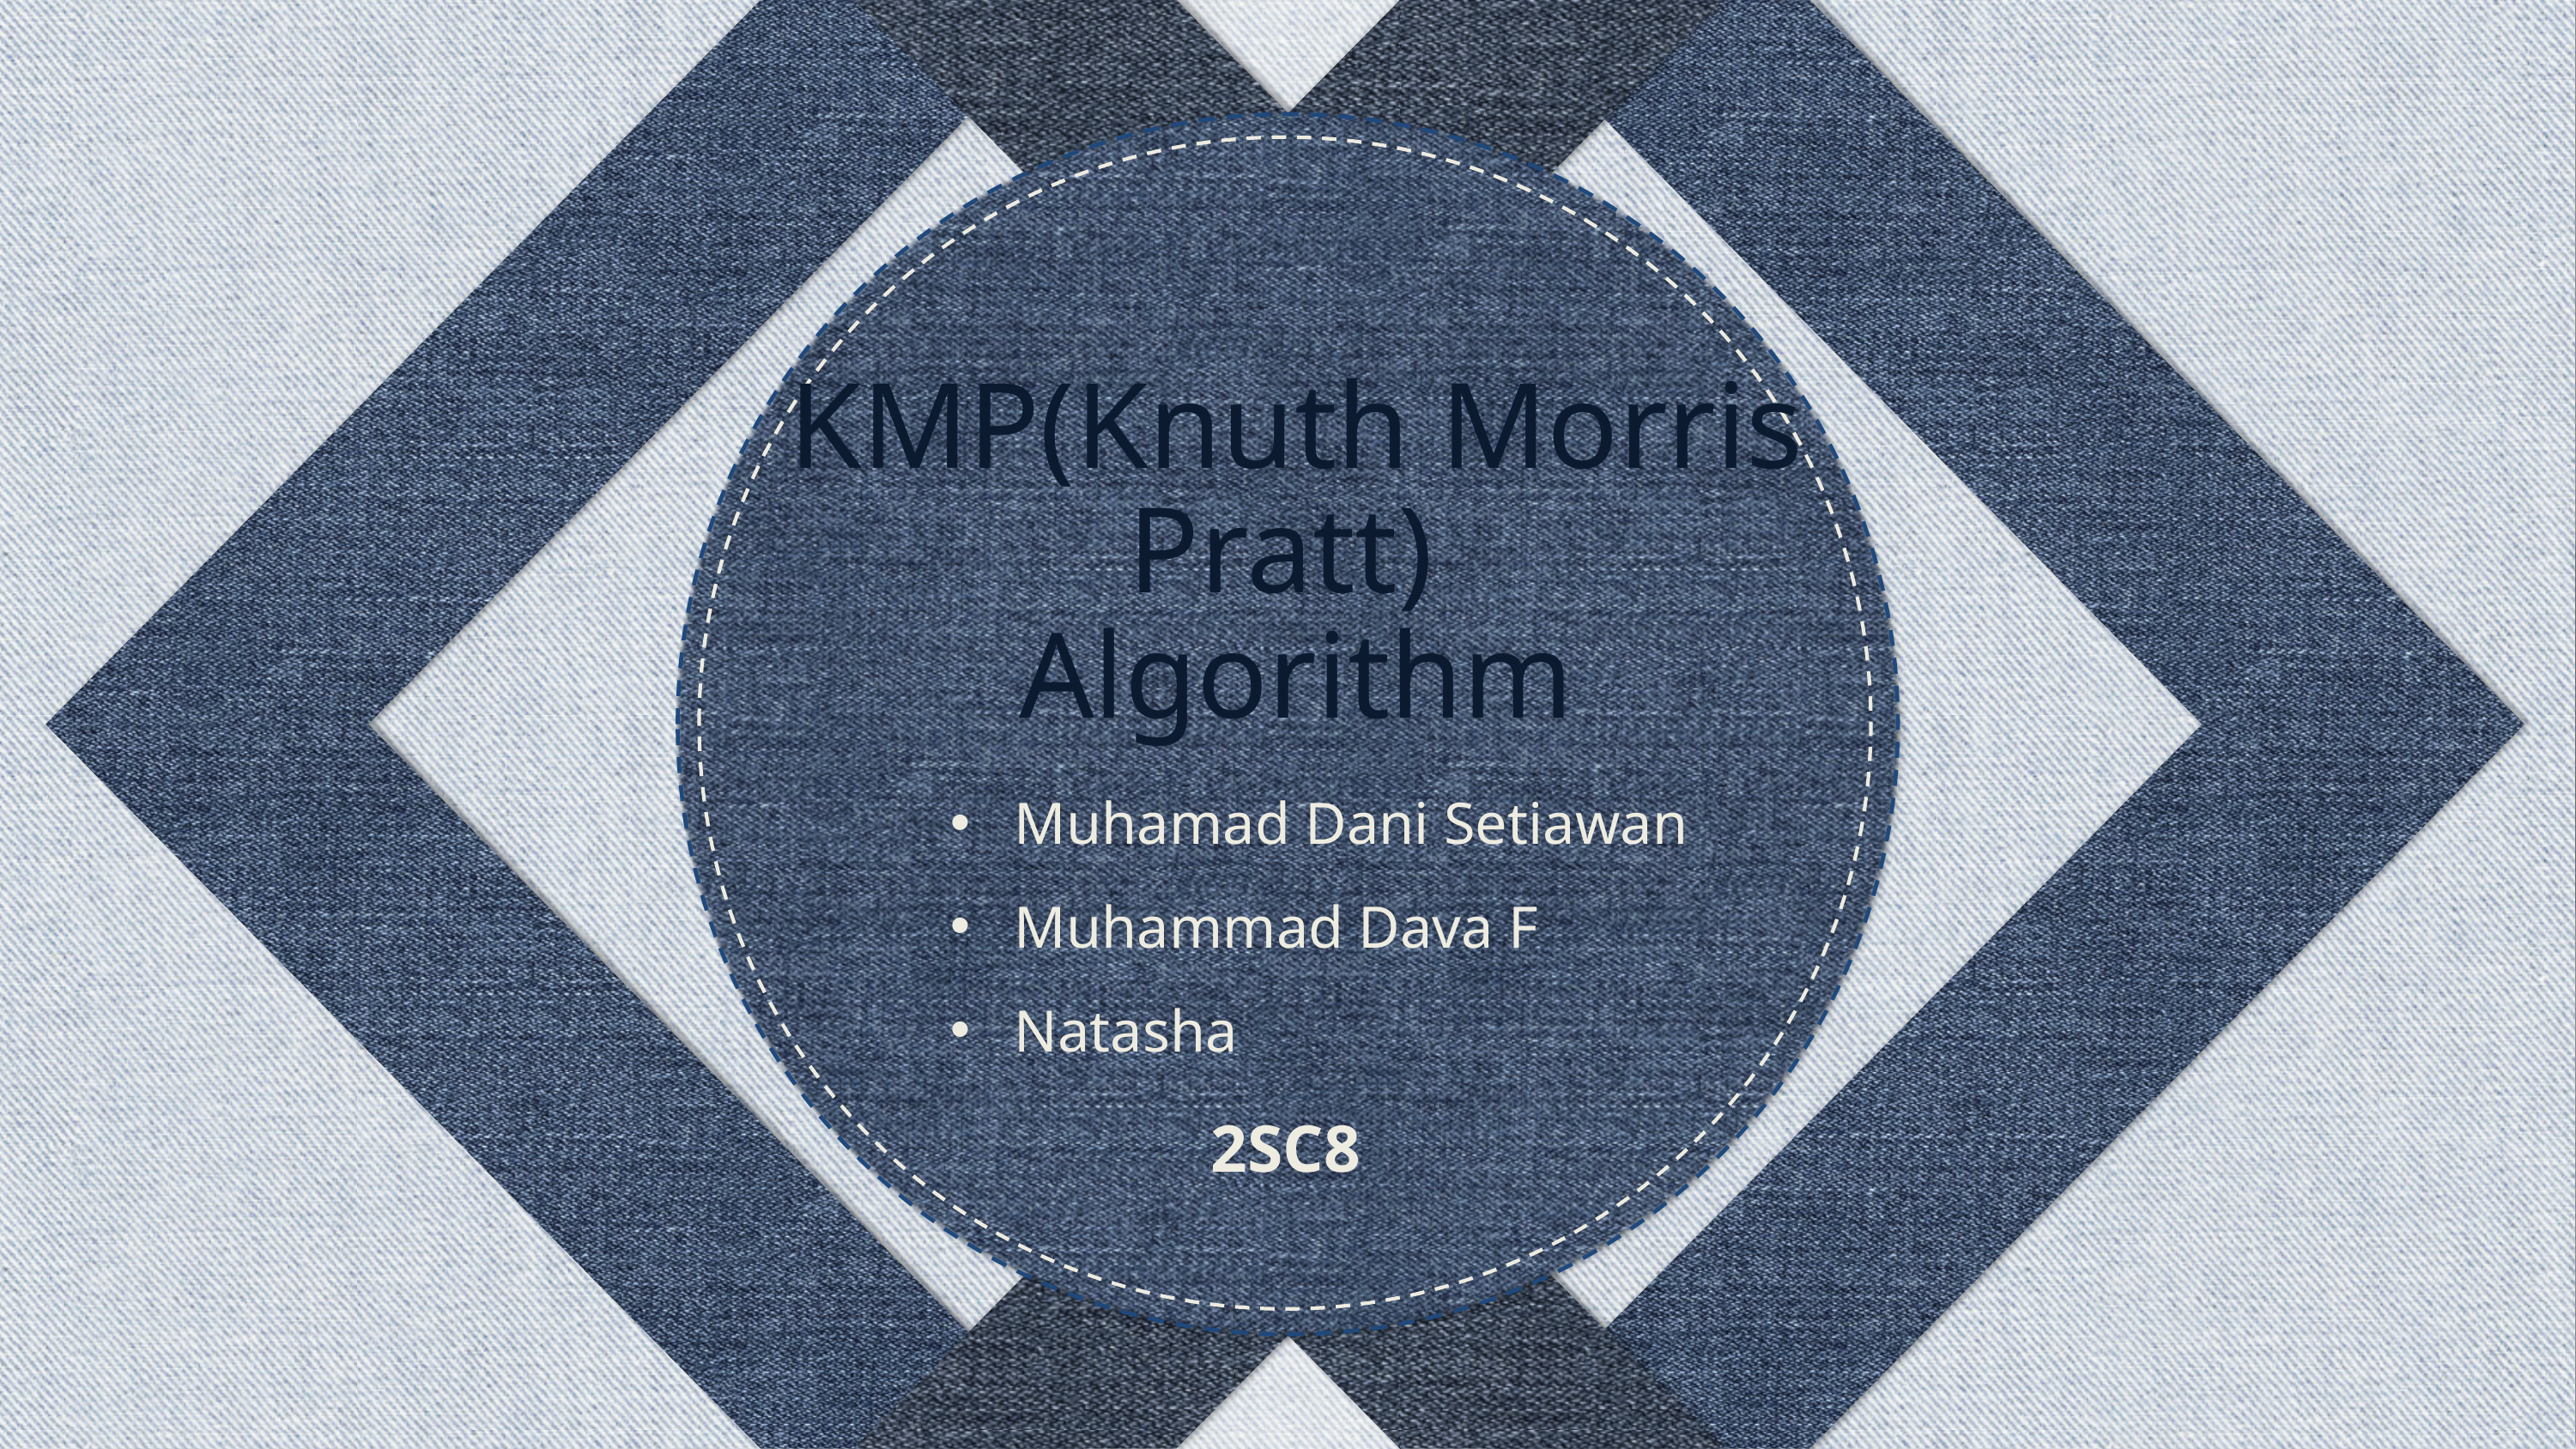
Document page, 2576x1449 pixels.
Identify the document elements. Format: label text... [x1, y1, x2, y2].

list KMP(Knuth Morris Pratt) Algorithm [725, 324, 1867, 749]
list 2SC8 [877, 1096, 1694, 1269]
list Muhamad Dani Setiawan Muhammad Dava F Natasha [937, 767, 2011, 1040]
picture [0, 0, 2576, 1449]
